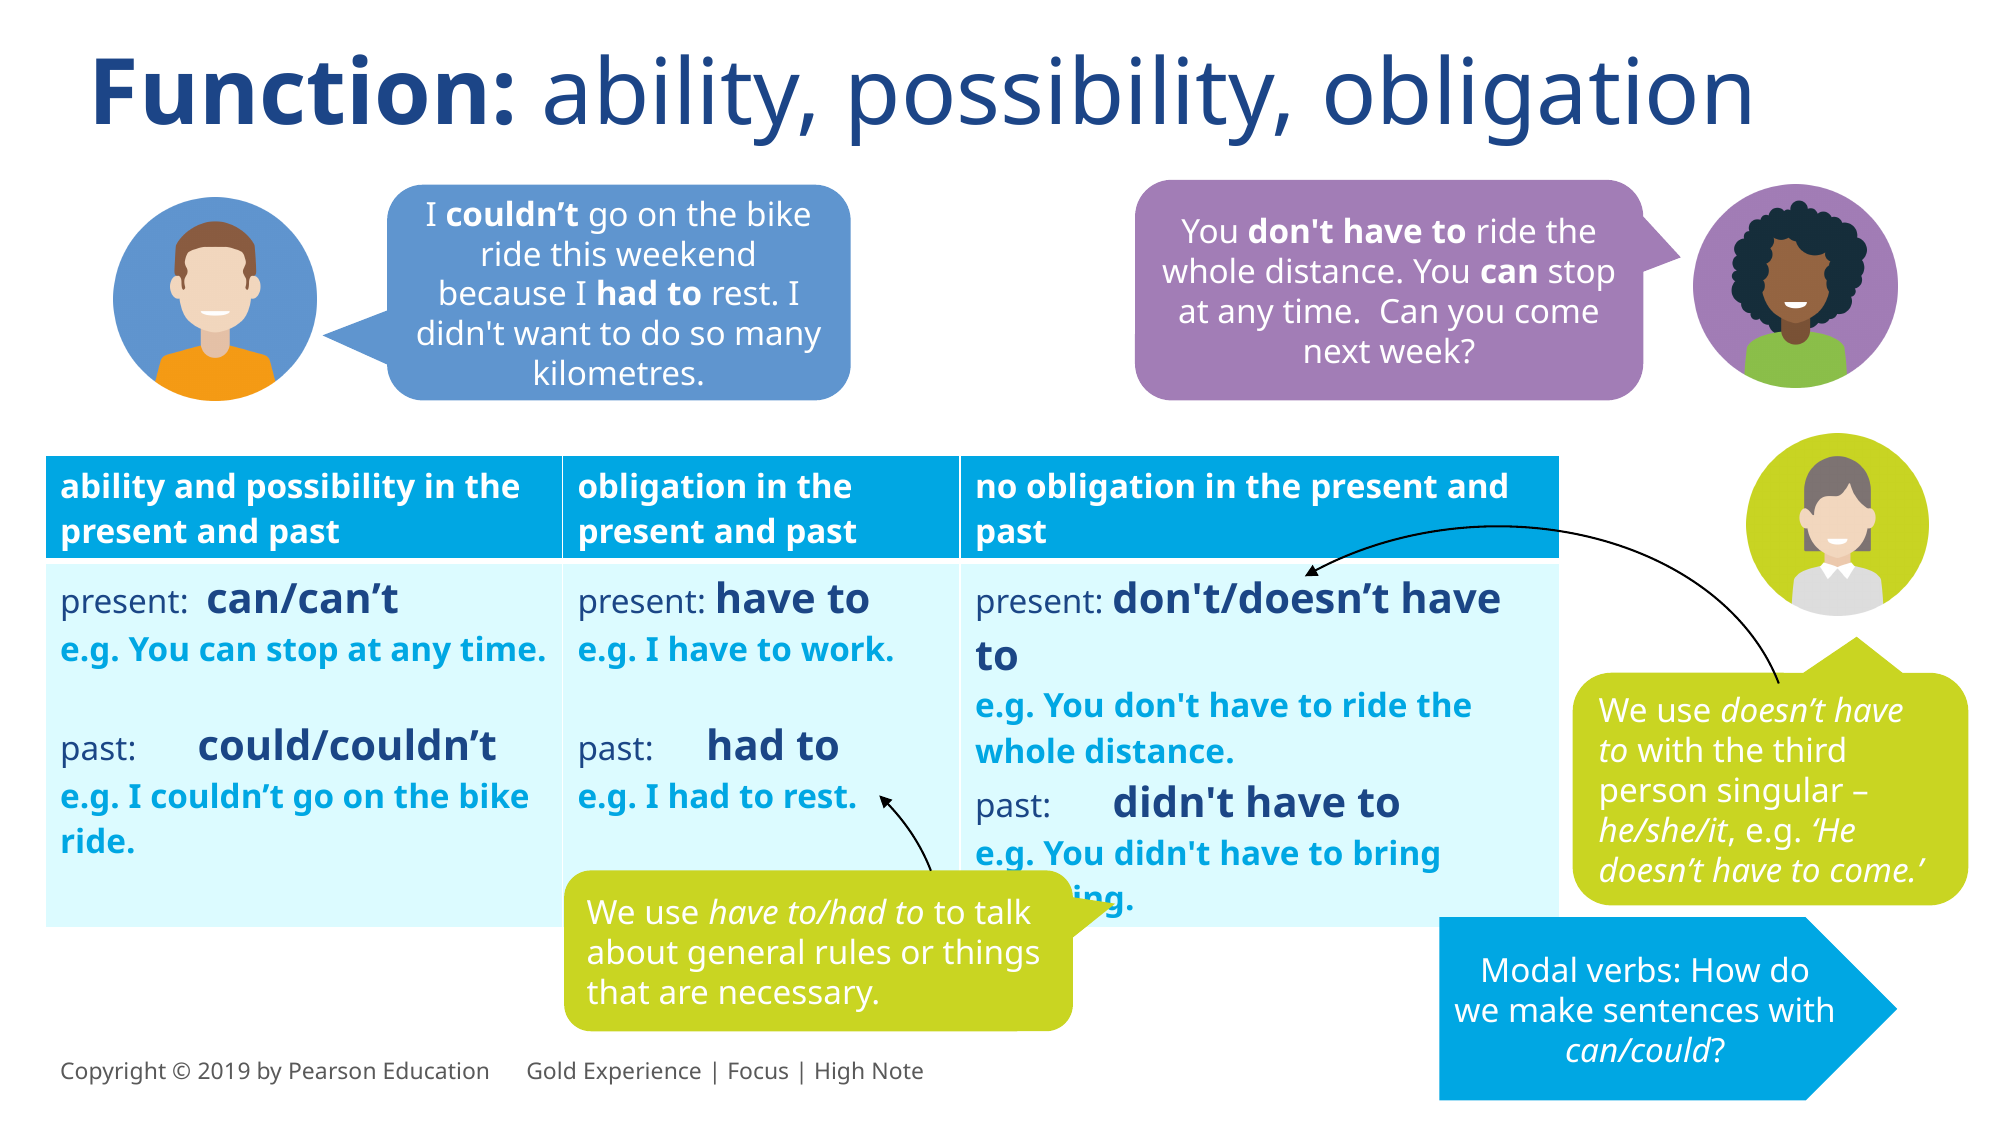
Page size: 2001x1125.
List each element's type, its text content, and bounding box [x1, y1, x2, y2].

text_box [1304, 525, 1780, 755]
text_box We use have to/had to to talk about general rules or things that are necessary. [562, 868, 1118, 1034]
table_cell present: can/can’t e.g. You can stop at any time. past: could/couldn’t e.g. I couldn’t go on the bike ride. [46, 564, 562, 927]
text_box We use doesn’t have to with the third person singular – he/she/it, e.g. ‘He doesn’t have to come.’ [1570, 634, 1971, 908]
footer Copyright © 2019 by Pearson Education Gold Experience | Focus | High Note [45, 1040, 1084, 1101]
text_box You don't have to ride the whole distance. You can stop at any time. Can you come next week? [1132, 177, 1683, 403]
picture [1693, 184, 1898, 389]
table_cell present: don't/doesn’t have to e.g. You don't have to ride the whole distance. past: didn't have to e.g. You didn't have to bring anything. [961, 564, 1559, 927]
text_box [637, 795, 932, 942]
title Function: ability, possibility, obligation [73, 37, 1827, 253]
text_box Modal verbs: How do we make sentences with can/could? [1437, 915, 1900, 1103]
table_header no obligation in the present and past [961, 456, 1559, 558]
picture [1745, 433, 1929, 617]
picture [113, 196, 317, 401]
table_cell present: have to e.g. I have to work. past: had to e.g. I had to rest. [563, 564, 959, 886]
table_header obligation in the present and past [563, 456, 959, 558]
text_box I couldn’t go on the bike ride this weekend because I had to rest. I didn't want to do so many kilometres. [323, 182, 853, 403]
table_header ability and possibility in the present and past [46, 456, 562, 558]
